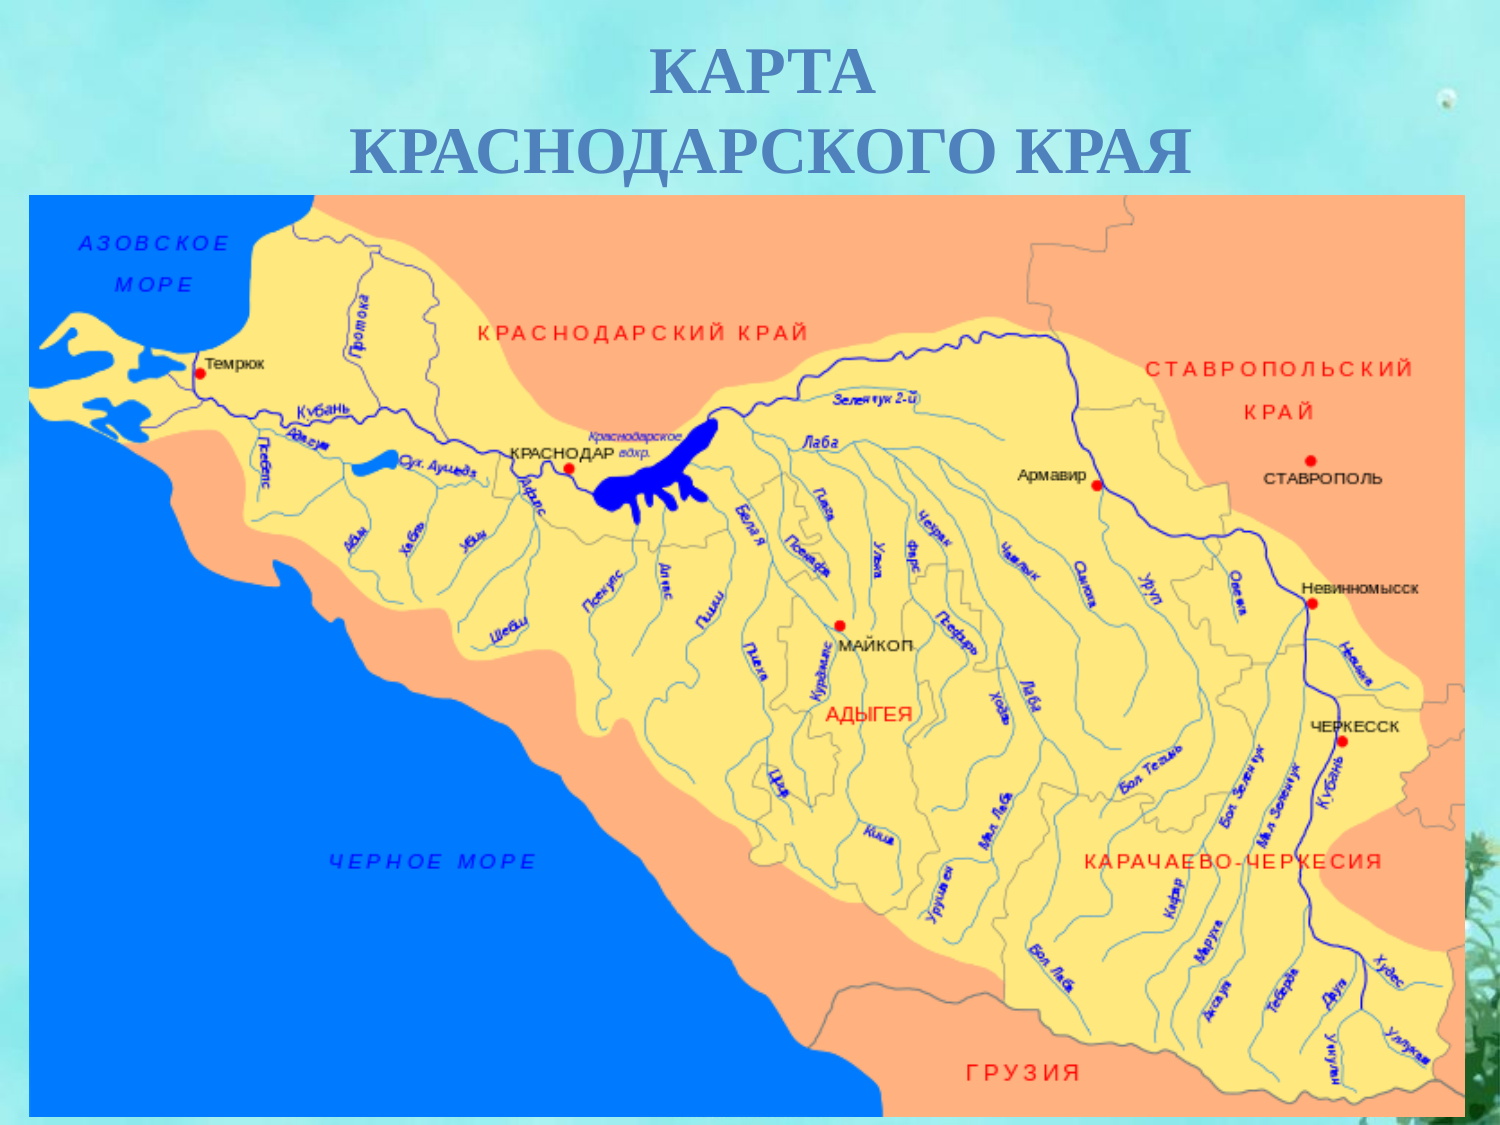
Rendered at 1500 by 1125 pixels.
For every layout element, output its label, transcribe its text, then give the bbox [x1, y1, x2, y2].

text_box Карта краснодарского края [334, 19, 1209, 194]
picture [0, 0, 1500, 1125]
